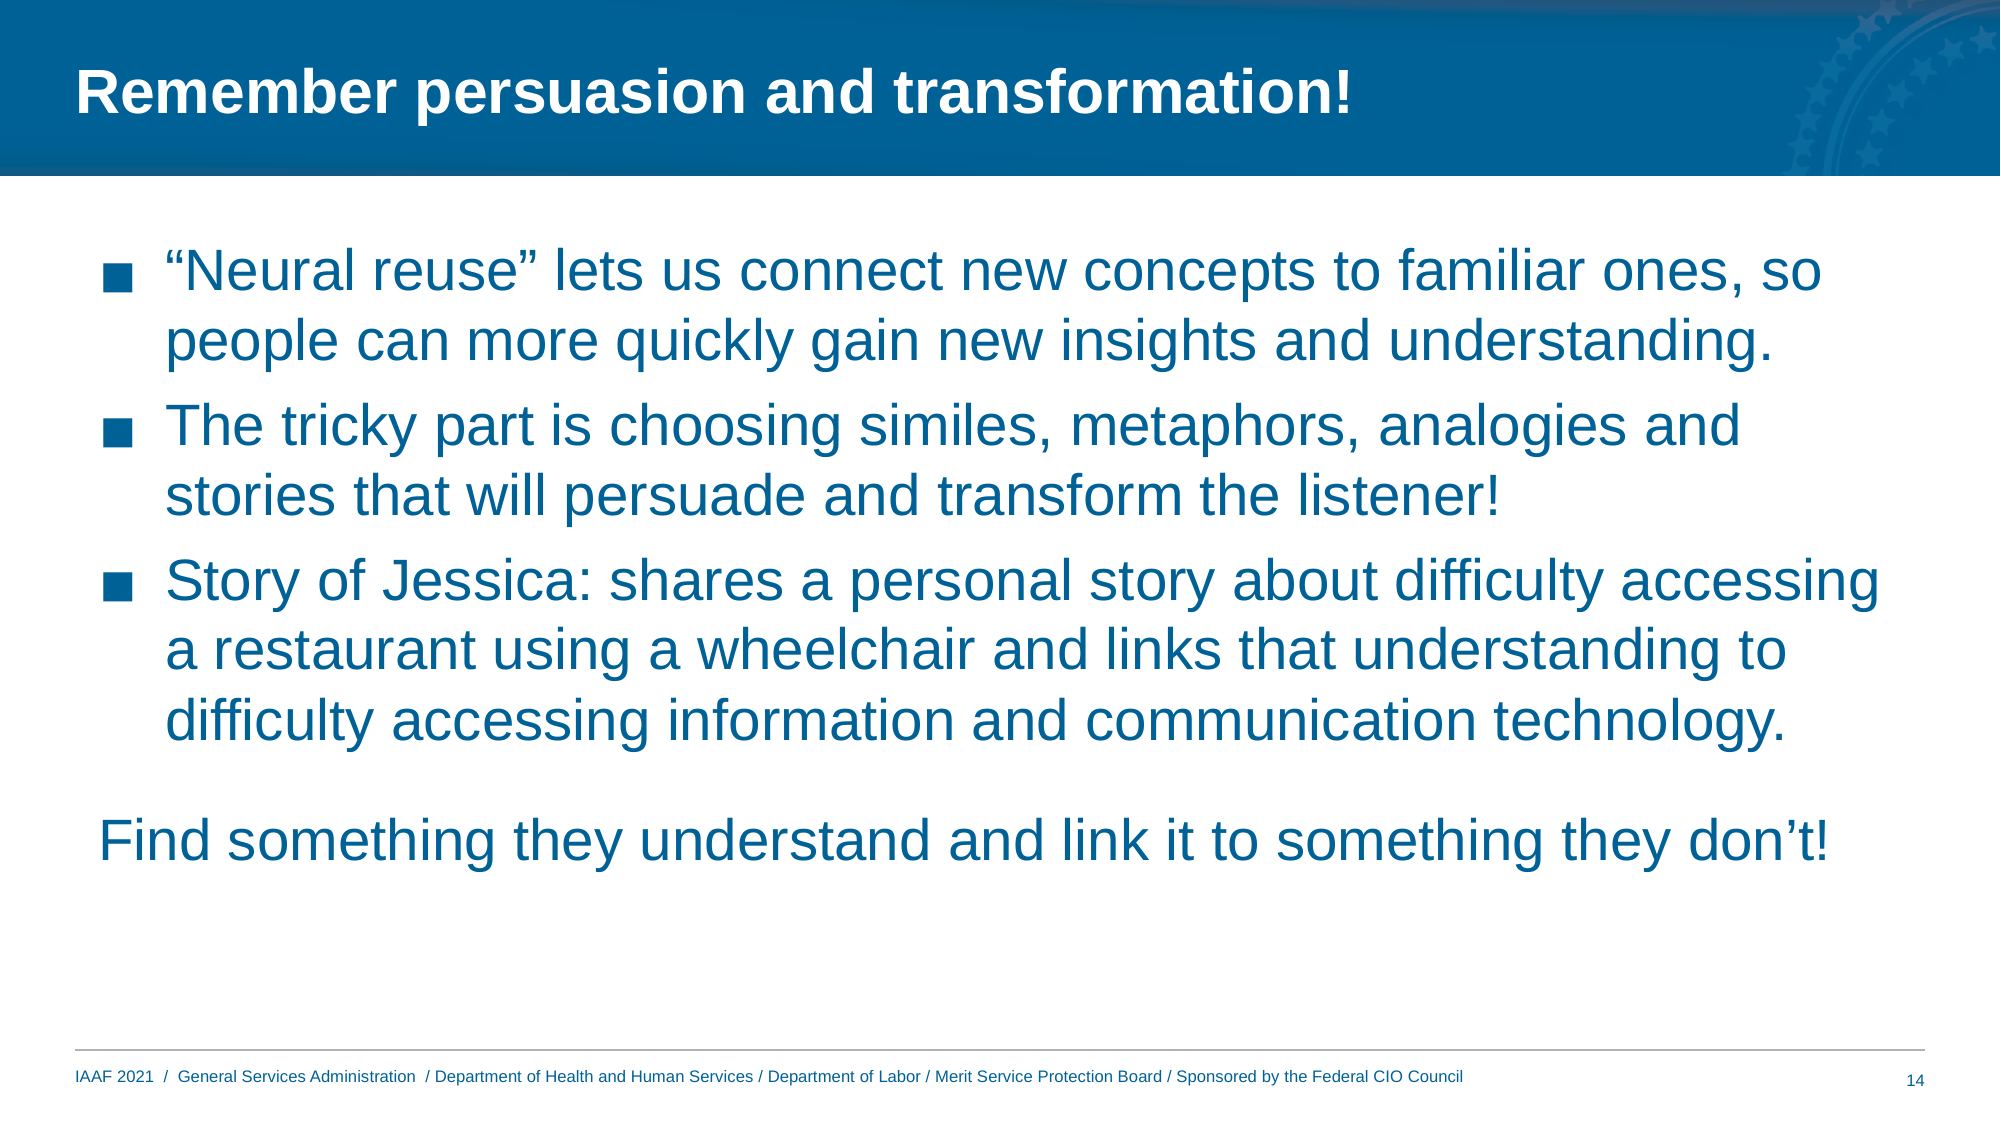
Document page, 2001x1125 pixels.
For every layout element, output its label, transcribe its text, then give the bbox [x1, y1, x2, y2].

picture [0, 0, 2000, 176]
slide_number 14 [1880, 1065, 1925, 1095]
list “Neural reuse” lets us connect new concepts to familiar ones, so people can more quickly gain new insights and understanding. The tricky part is choosing similes, metaphors, analogies and stories that will persuade and transform the listener! Story of Jessica: shares a personal story about difficulty accessing a restaurant using a wheelchair and links that understanding to difficulty accessing information and communication technology. Find something they understand and link it to something they don’t! [75, 224, 1925, 1035]
title Remember persuasion and transformation! [75, 52, 1800, 128]
picture [0, 168, 666, 176]
